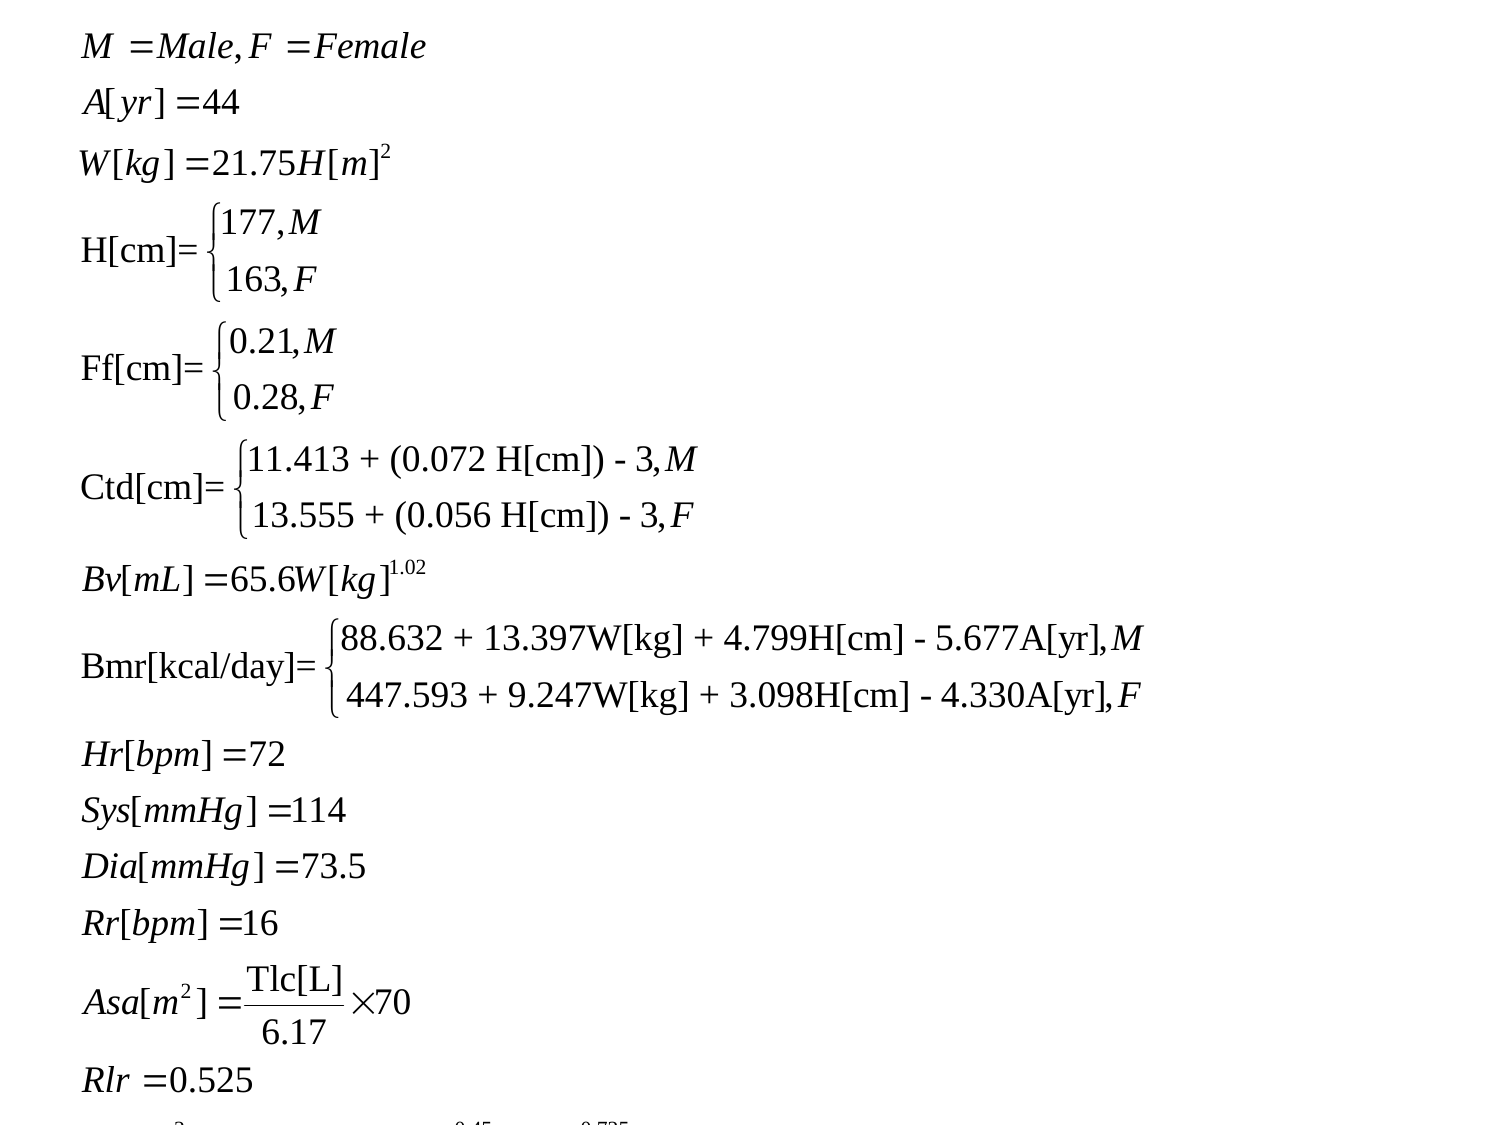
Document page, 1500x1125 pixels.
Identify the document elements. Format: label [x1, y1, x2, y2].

text_box [74, 24, 1157, 1125]
